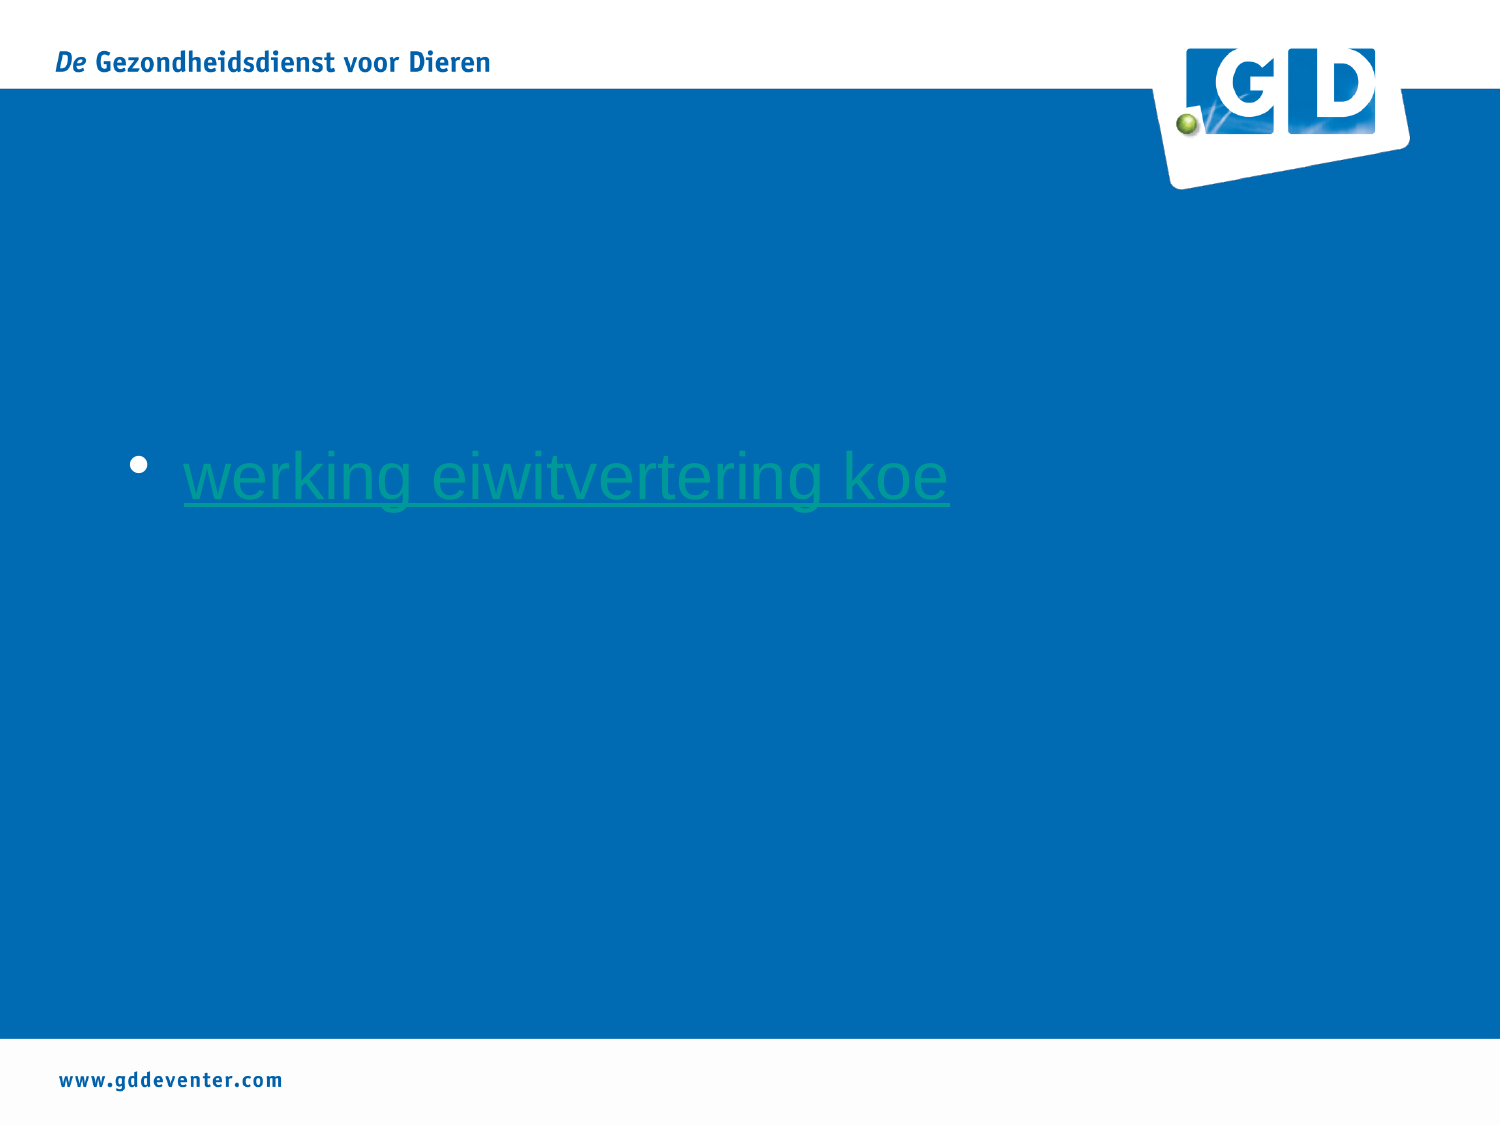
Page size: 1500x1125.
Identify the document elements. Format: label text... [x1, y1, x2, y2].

picture [0, 0, 1500, 1125]
list werking eiwitvertering koe [112, 424, 1388, 1001]
